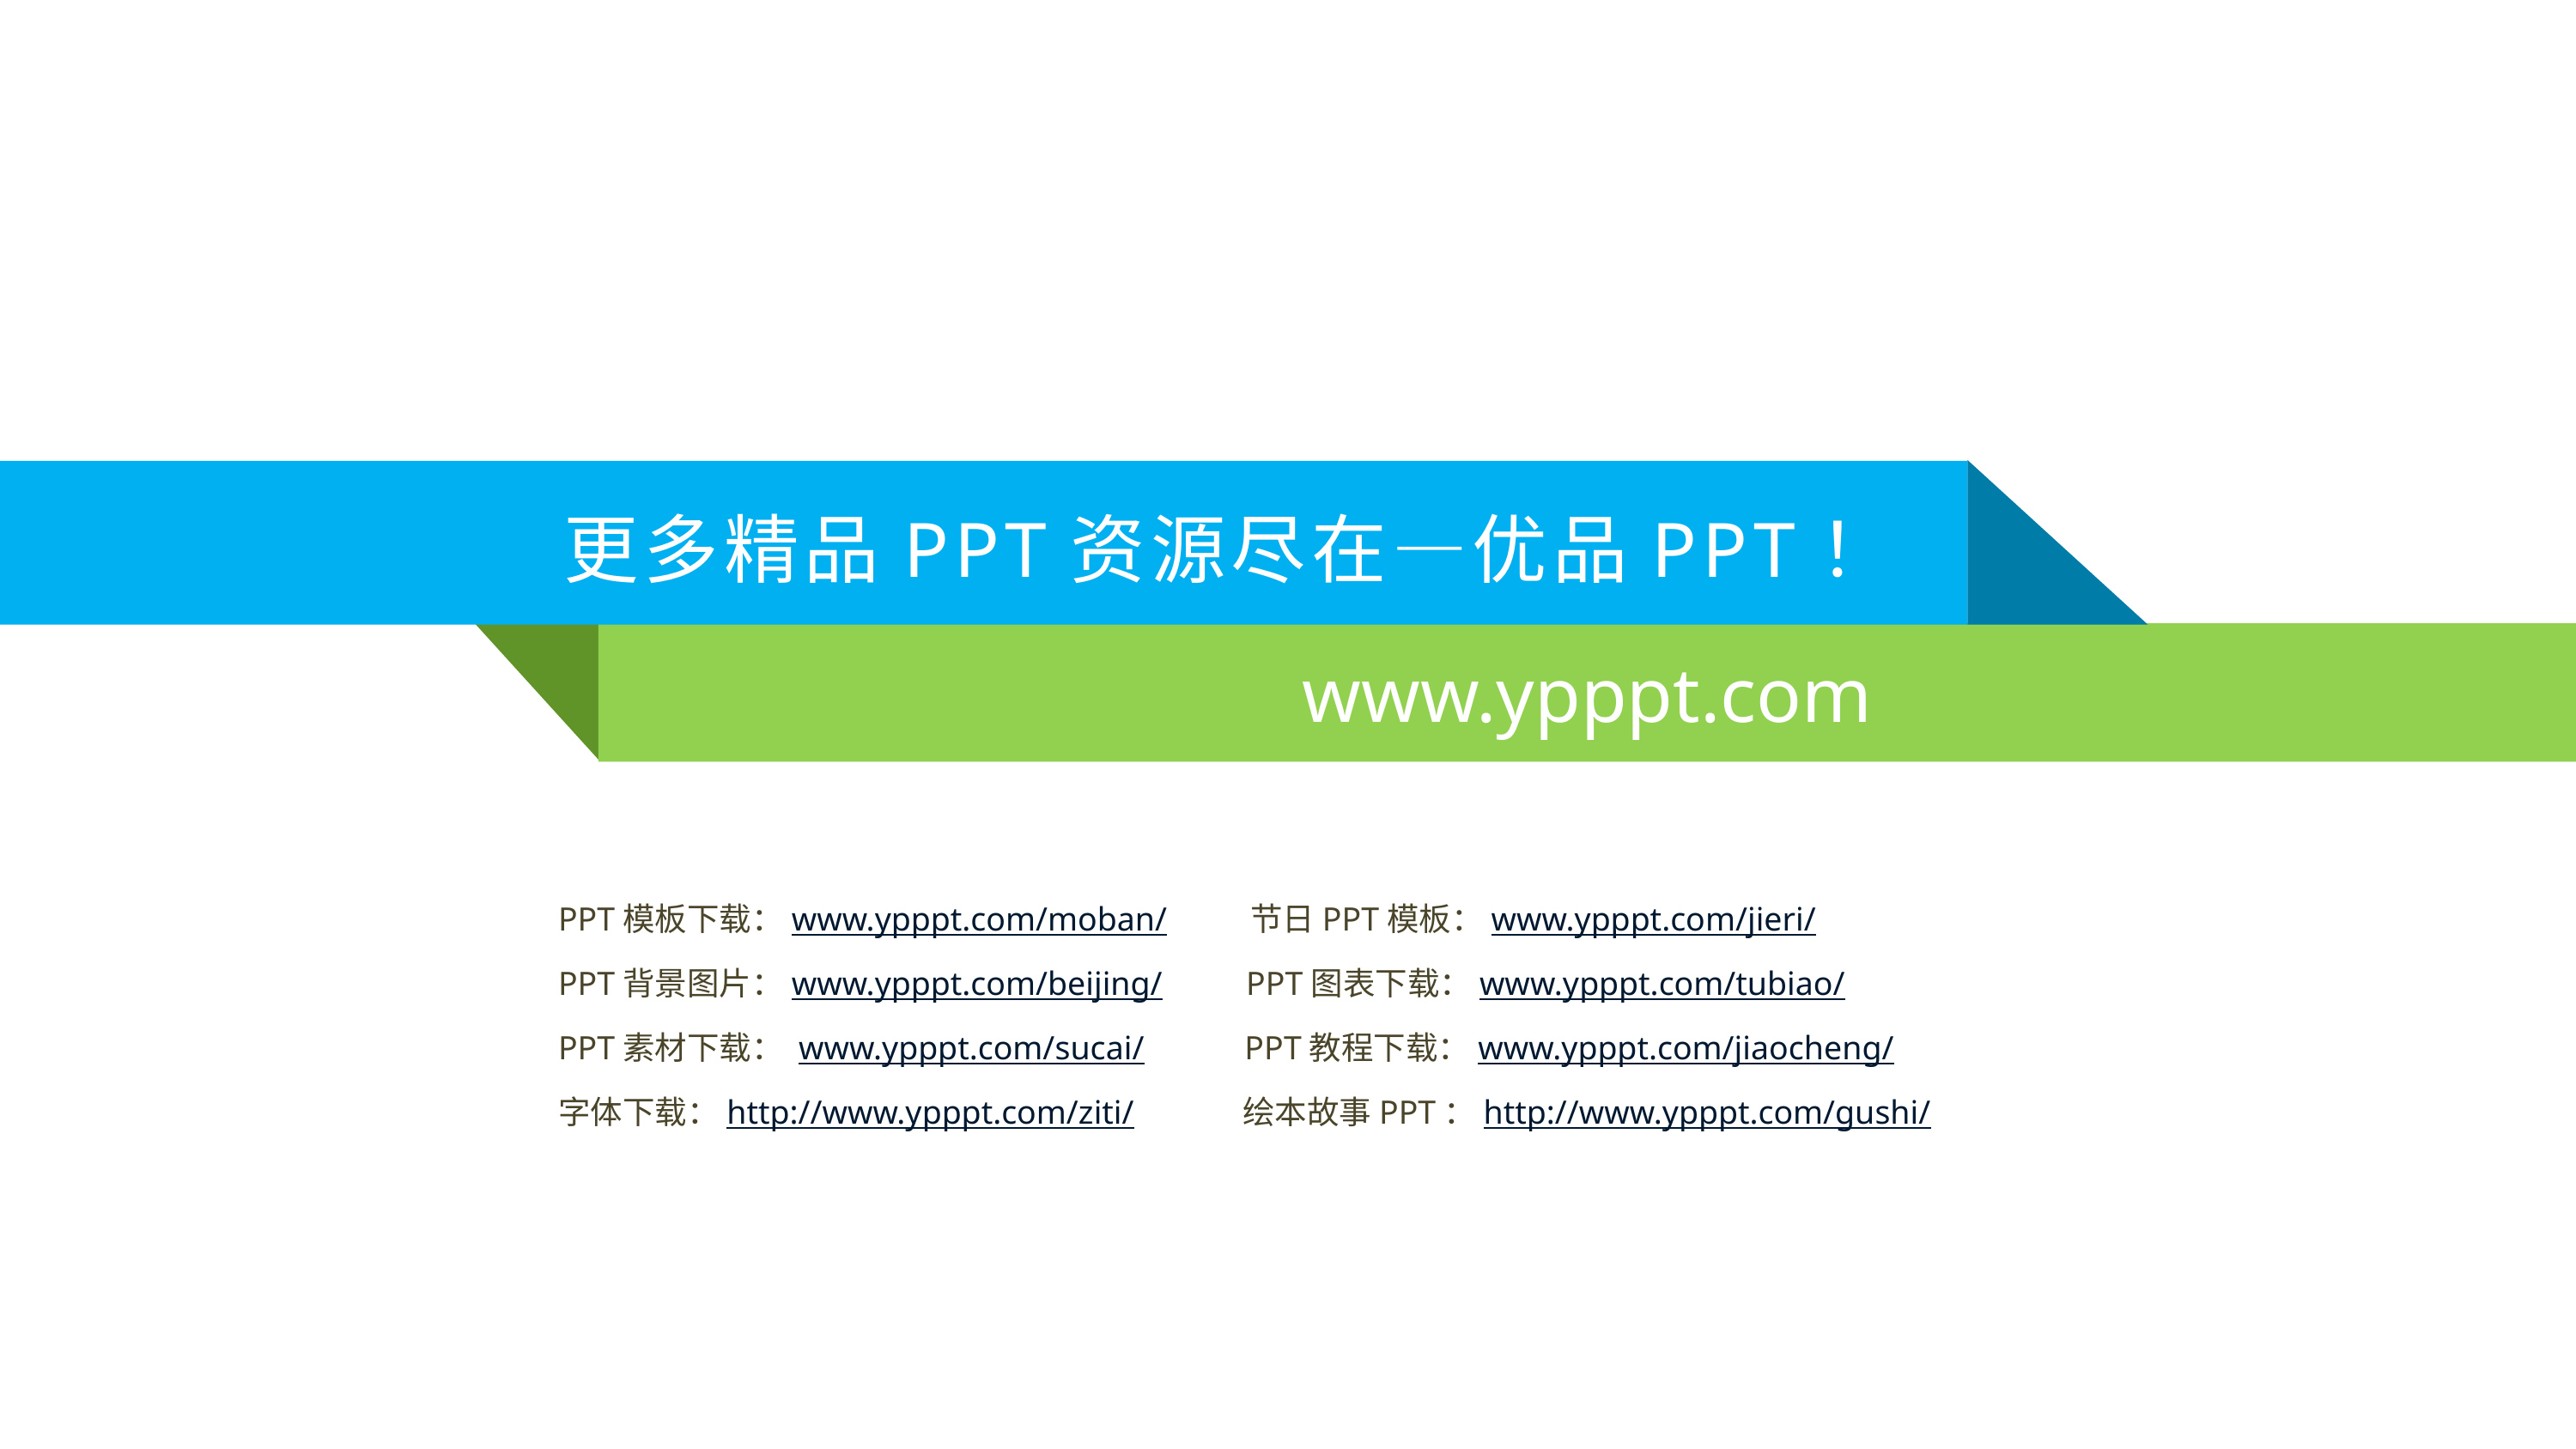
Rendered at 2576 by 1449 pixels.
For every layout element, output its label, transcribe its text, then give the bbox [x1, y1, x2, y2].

text_box [1966, 458, 2151, 626]
text_box www.ypppt.com [598, 622, 2576, 762]
text_box 更多精品PPT资源尽在—优品PPT！ [0, 460, 1966, 626]
text_box [476, 626, 598, 761]
text_box PPT模板下载：www.ypppt.com/moban/ 节日PPT模板：www.ypppt.com/jieri/ PPT背景图片：www.ypppt.com/beijing/ PPT图表下载：www.ypppt.com/tubiao/ PPT素材下载： www.ypppt.com/sucai/ PPT教程下载：www.ypppt.com/jiaocheng/ 字体下载：http://www.ypppt.com/ziti/ 绘本故事PPT：http://www.ypppt.com/gushi/ [545, 828, 2005, 1186]
